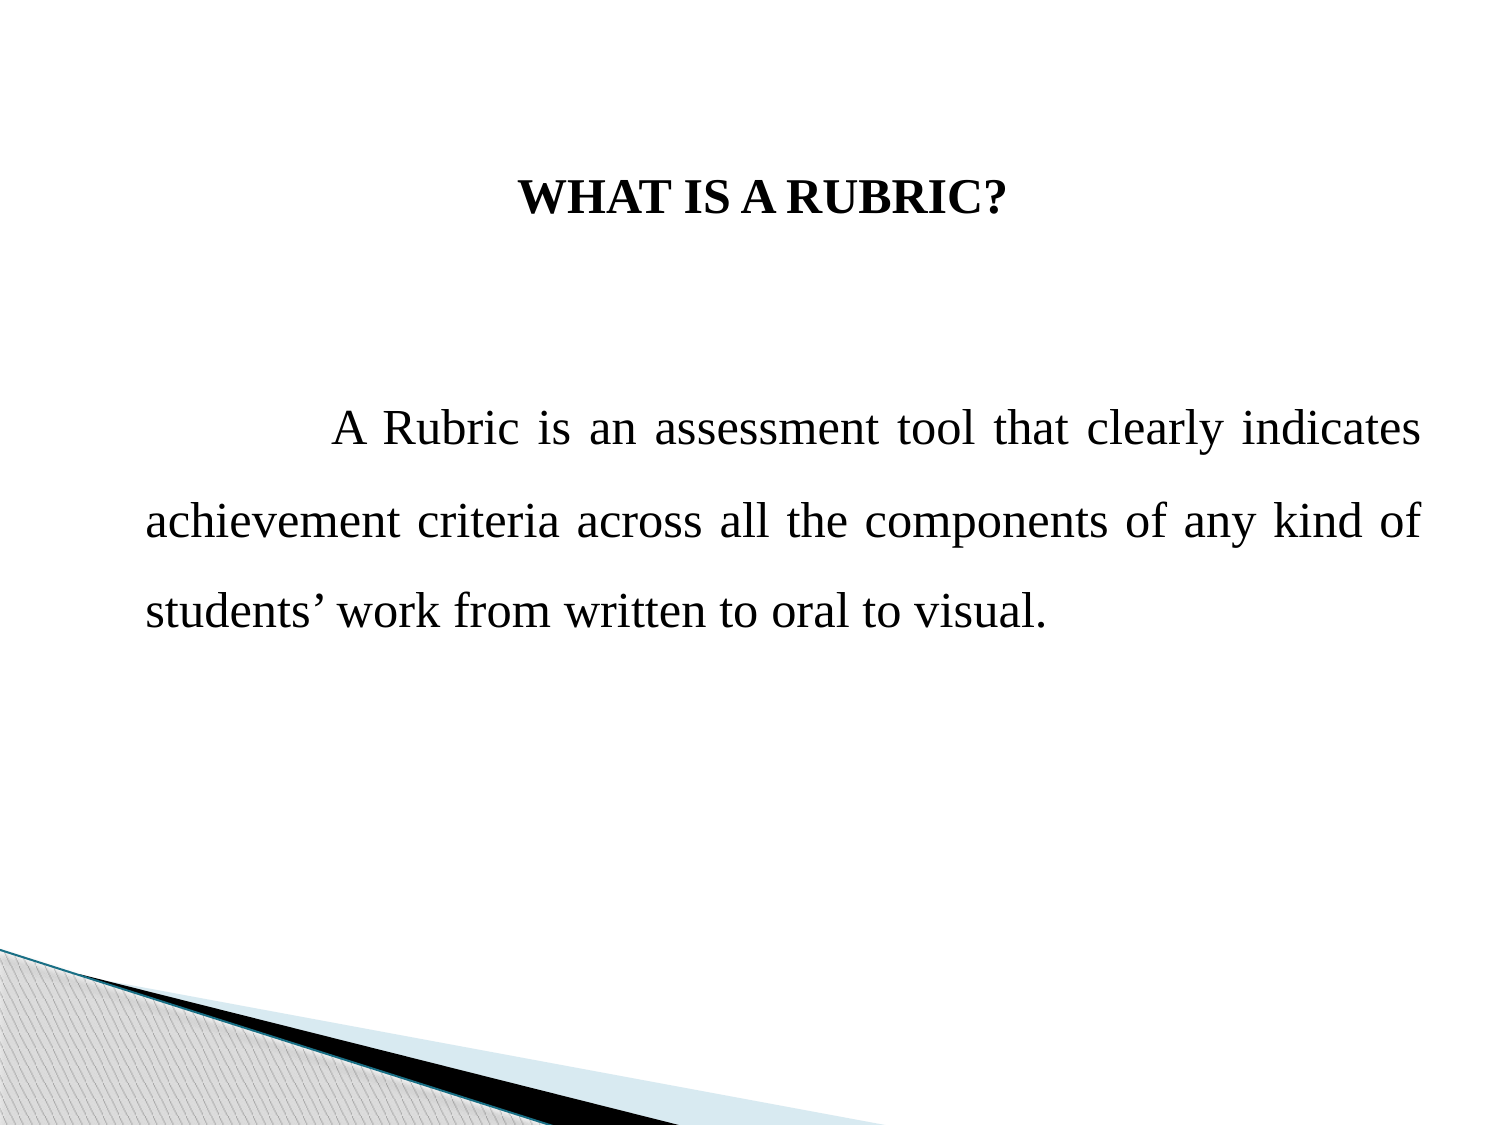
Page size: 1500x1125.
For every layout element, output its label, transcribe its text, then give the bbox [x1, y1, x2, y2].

title WHAT IS A RUBRIC? [87, 99, 1438, 288]
list A Rubric is an assessment tool that clearly indicates achievement criteria across all the components of any kind of students’ work from written to oral to visual. [75, 337, 1438, 650]
